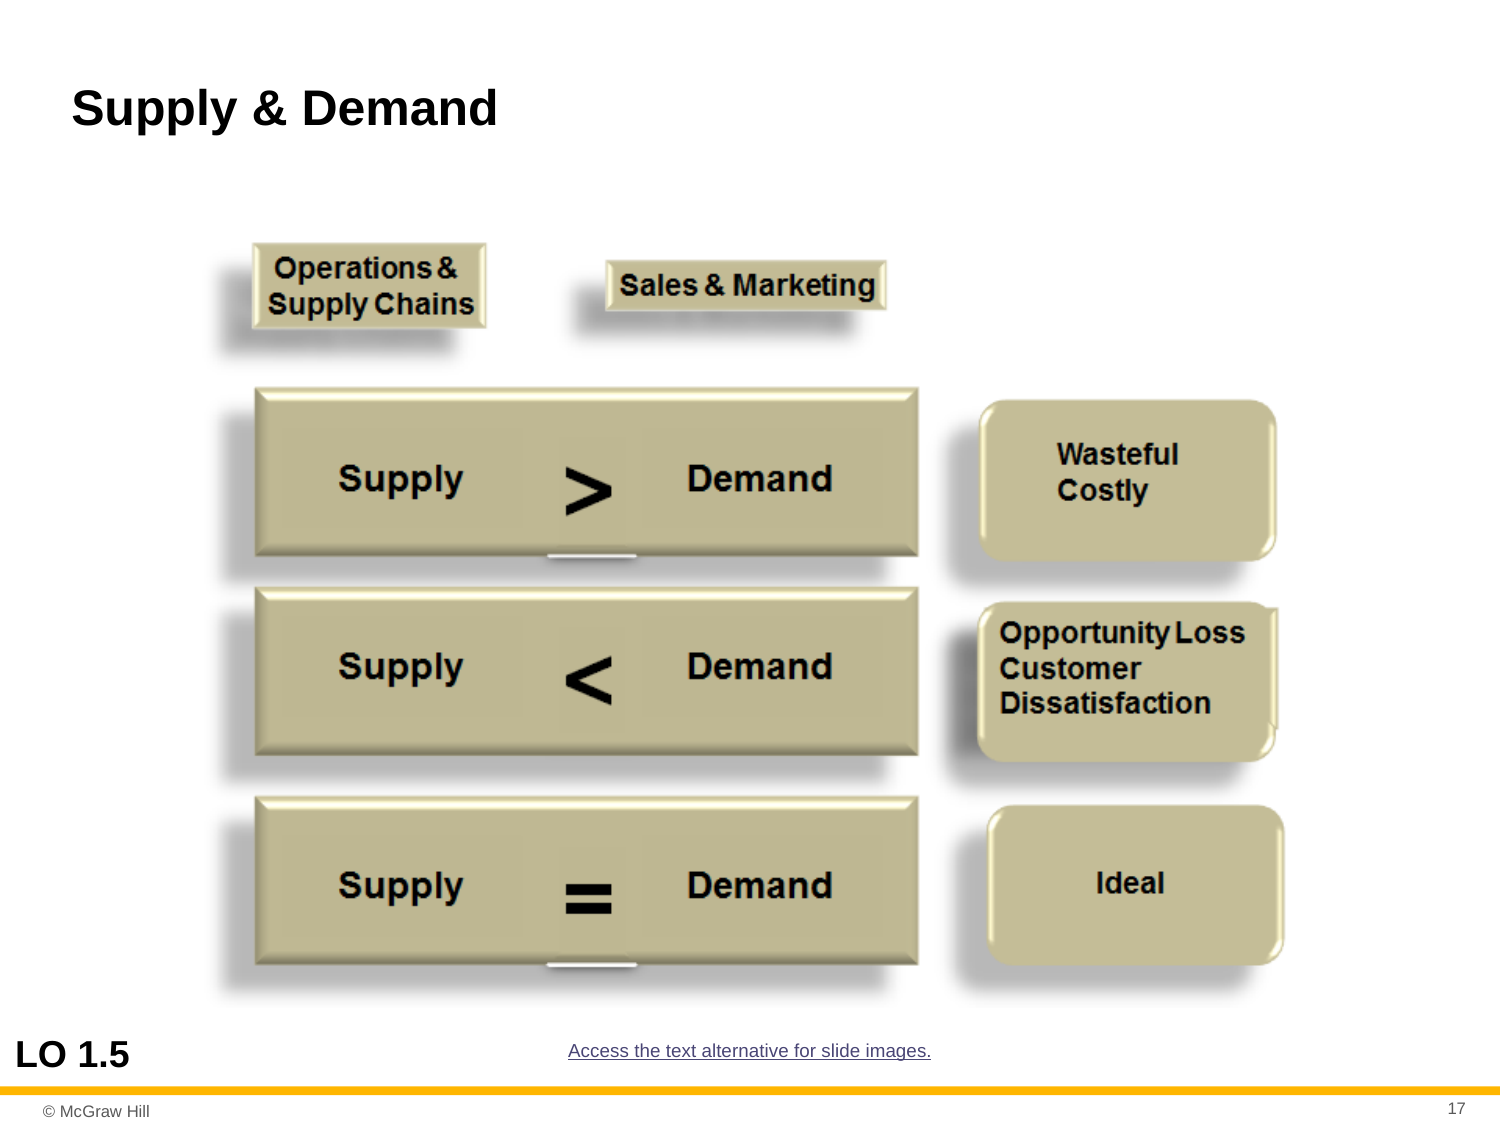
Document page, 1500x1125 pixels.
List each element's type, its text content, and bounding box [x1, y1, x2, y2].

list Access the text alternative for slide images. [525, 1037, 975, 1069]
picture [202, 235, 1298, 1008]
title Supply & Demand [56, 50, 1444, 162]
list LO 1.5 [0, 1022, 197, 1085]
